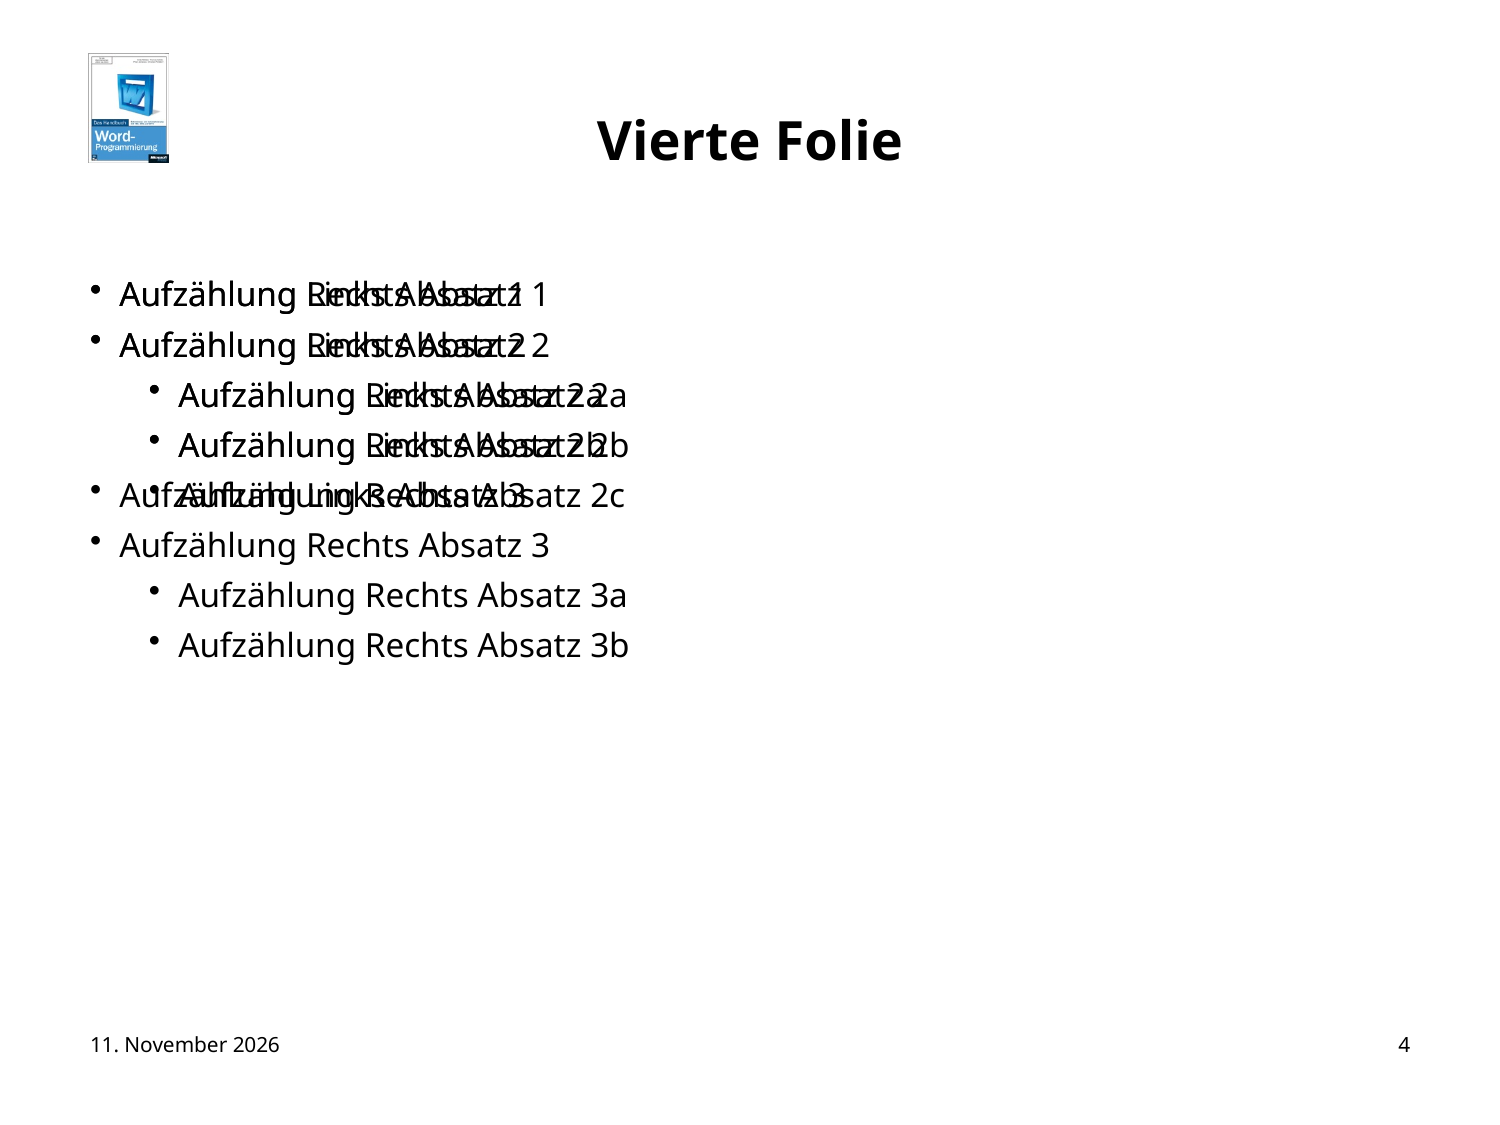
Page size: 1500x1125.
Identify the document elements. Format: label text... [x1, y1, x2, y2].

slide_number 4 [1074, 1024, 1425, 1103]
list Aufzählung Rechts Absatz 1 Aufzählung Rechts Absatz 2 Aufzählung Rechts Absatz 2a Aufzählung Rechts Absatz 2b Aufzählung Rechts Absatz 2c Aufzählung Rechts Absatz 3 Aufzählung Rechts Absatz 3a Aufzählung Rechts Absatz 3b [75, 262, 1425, 1005]
title Vierte Folie [75, 45, 1425, 233]
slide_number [75, 1024, 425, 1103]
